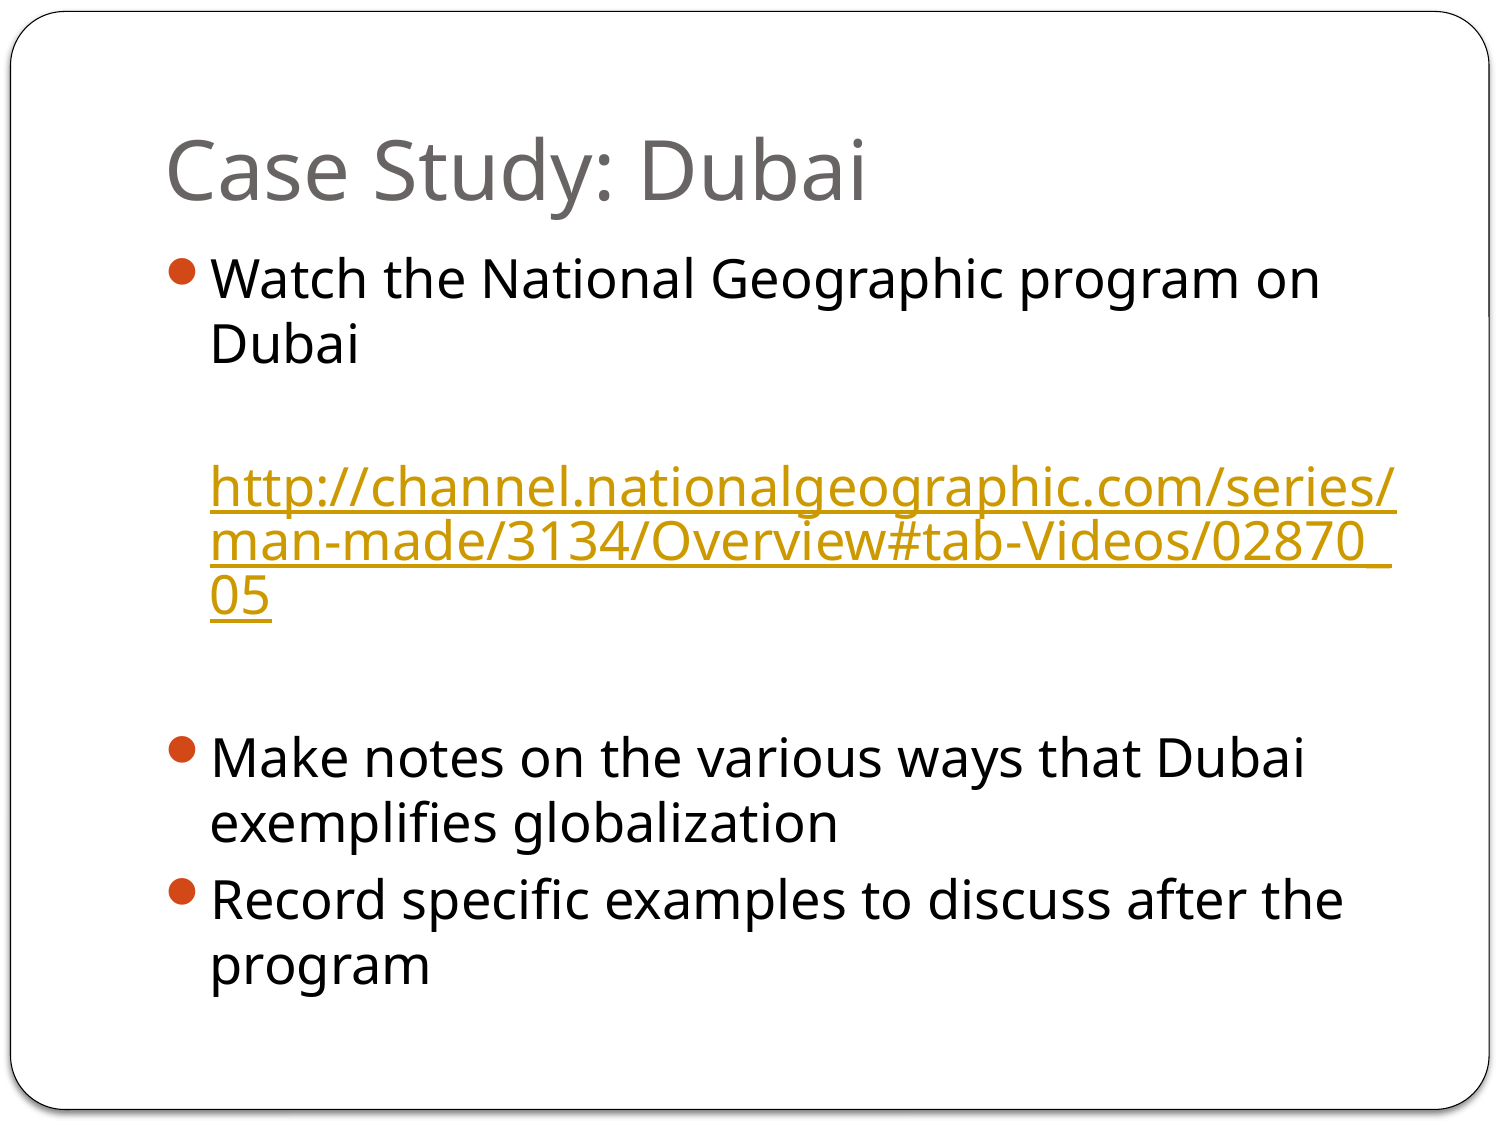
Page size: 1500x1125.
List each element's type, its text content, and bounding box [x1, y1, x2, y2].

list Watch the National Geographic program on Dubai http://channel.nationalgeographic.com/series/man-made/3134/Overview#tab-Videos/02870_05 Make notes on the various ways that Dubai exemplifies globalization Record specific examples to discuss after the program [150, 237, 1425, 988]
title Case Study: Dubai [150, 45, 1425, 233]
